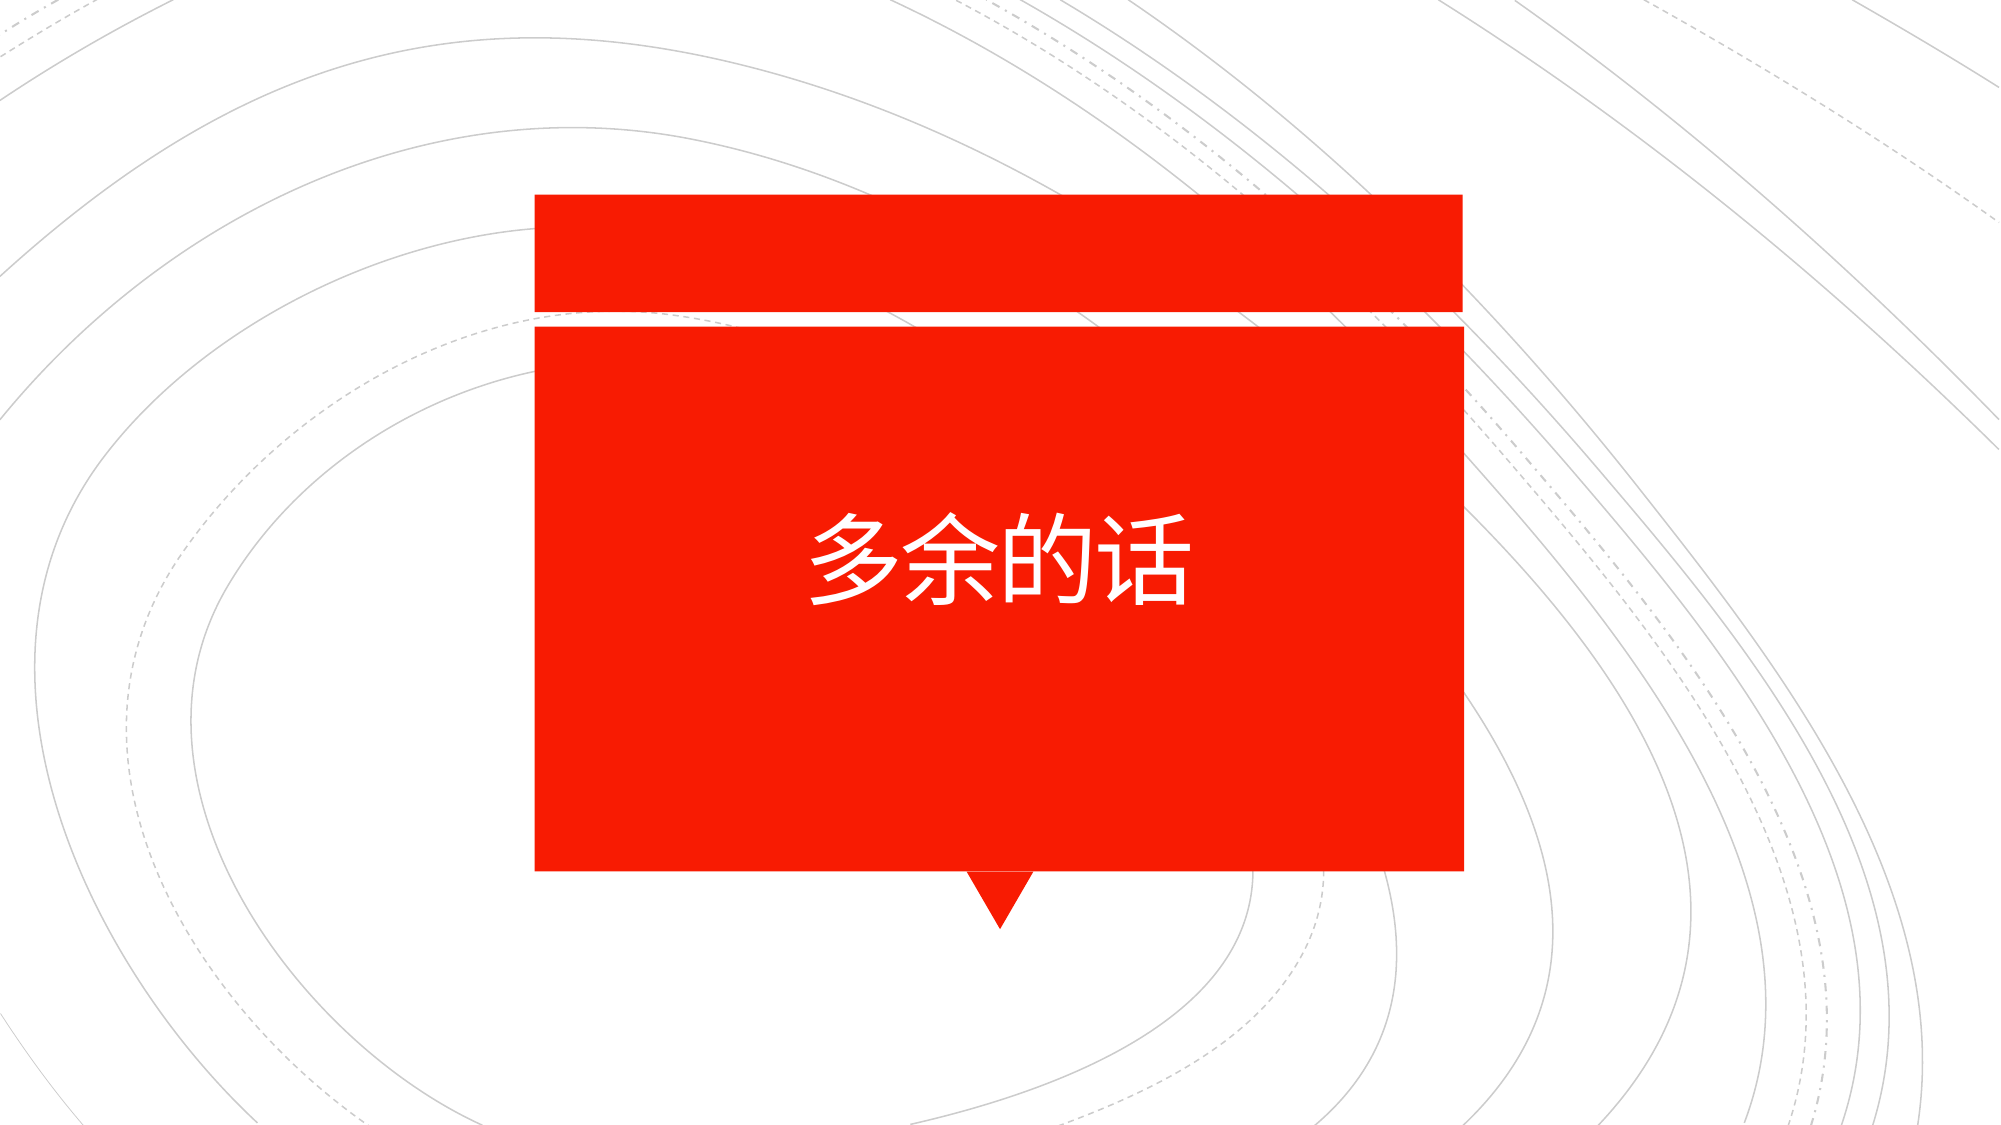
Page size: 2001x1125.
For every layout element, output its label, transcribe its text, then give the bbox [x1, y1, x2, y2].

title 多余的话 [548, 340, 1450, 618]
